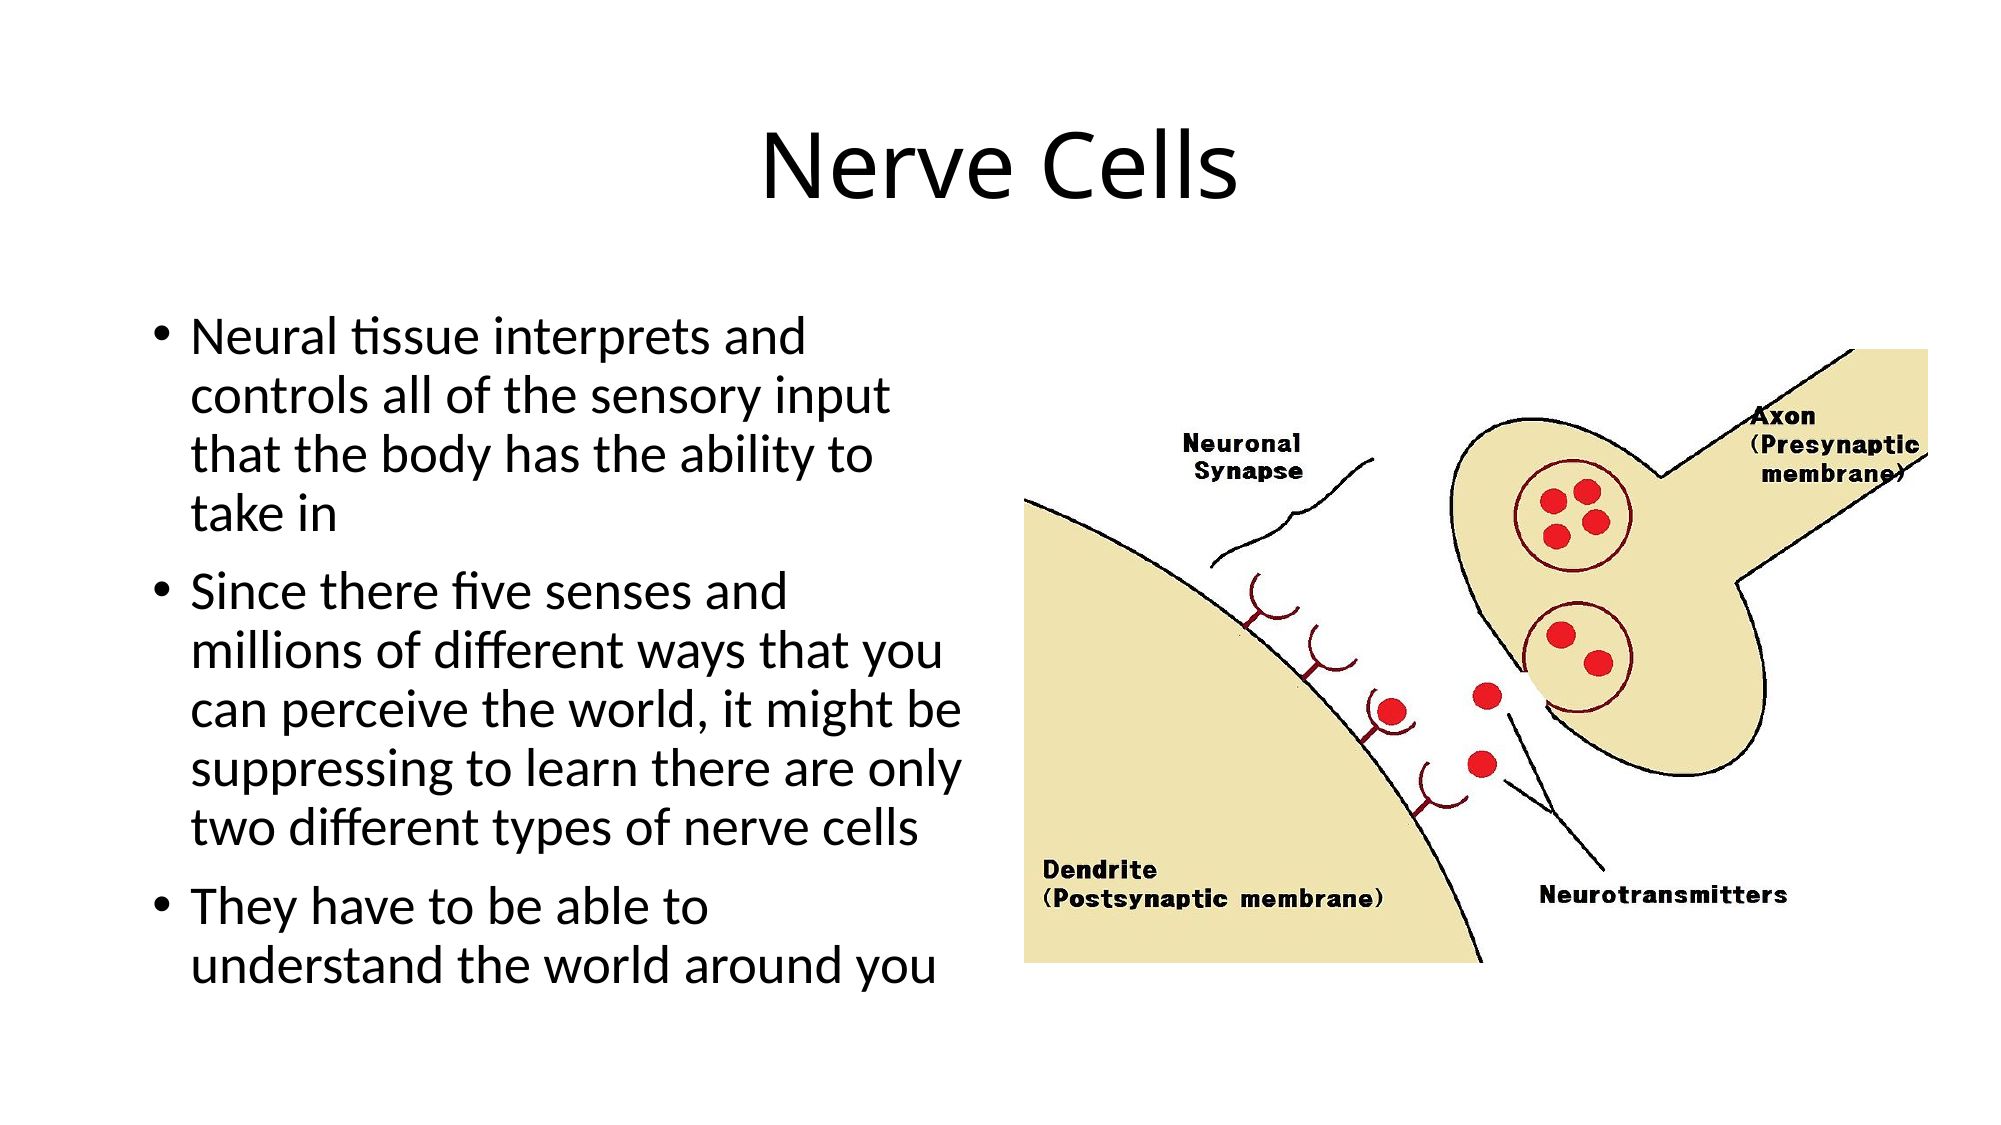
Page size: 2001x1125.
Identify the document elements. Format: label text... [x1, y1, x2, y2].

picture [1023, 349, 1928, 963]
title Nerve Cells [137, 59, 1863, 278]
list Neural tissue interprets and controls all of the sensory input that the body has the ability to take in Since there five senses and millions of different ways that you can perceive the world, it might be suppressing to learn there are only two different types of nerve cells They have to be able to understand the world around you [137, 299, 988, 1014]
